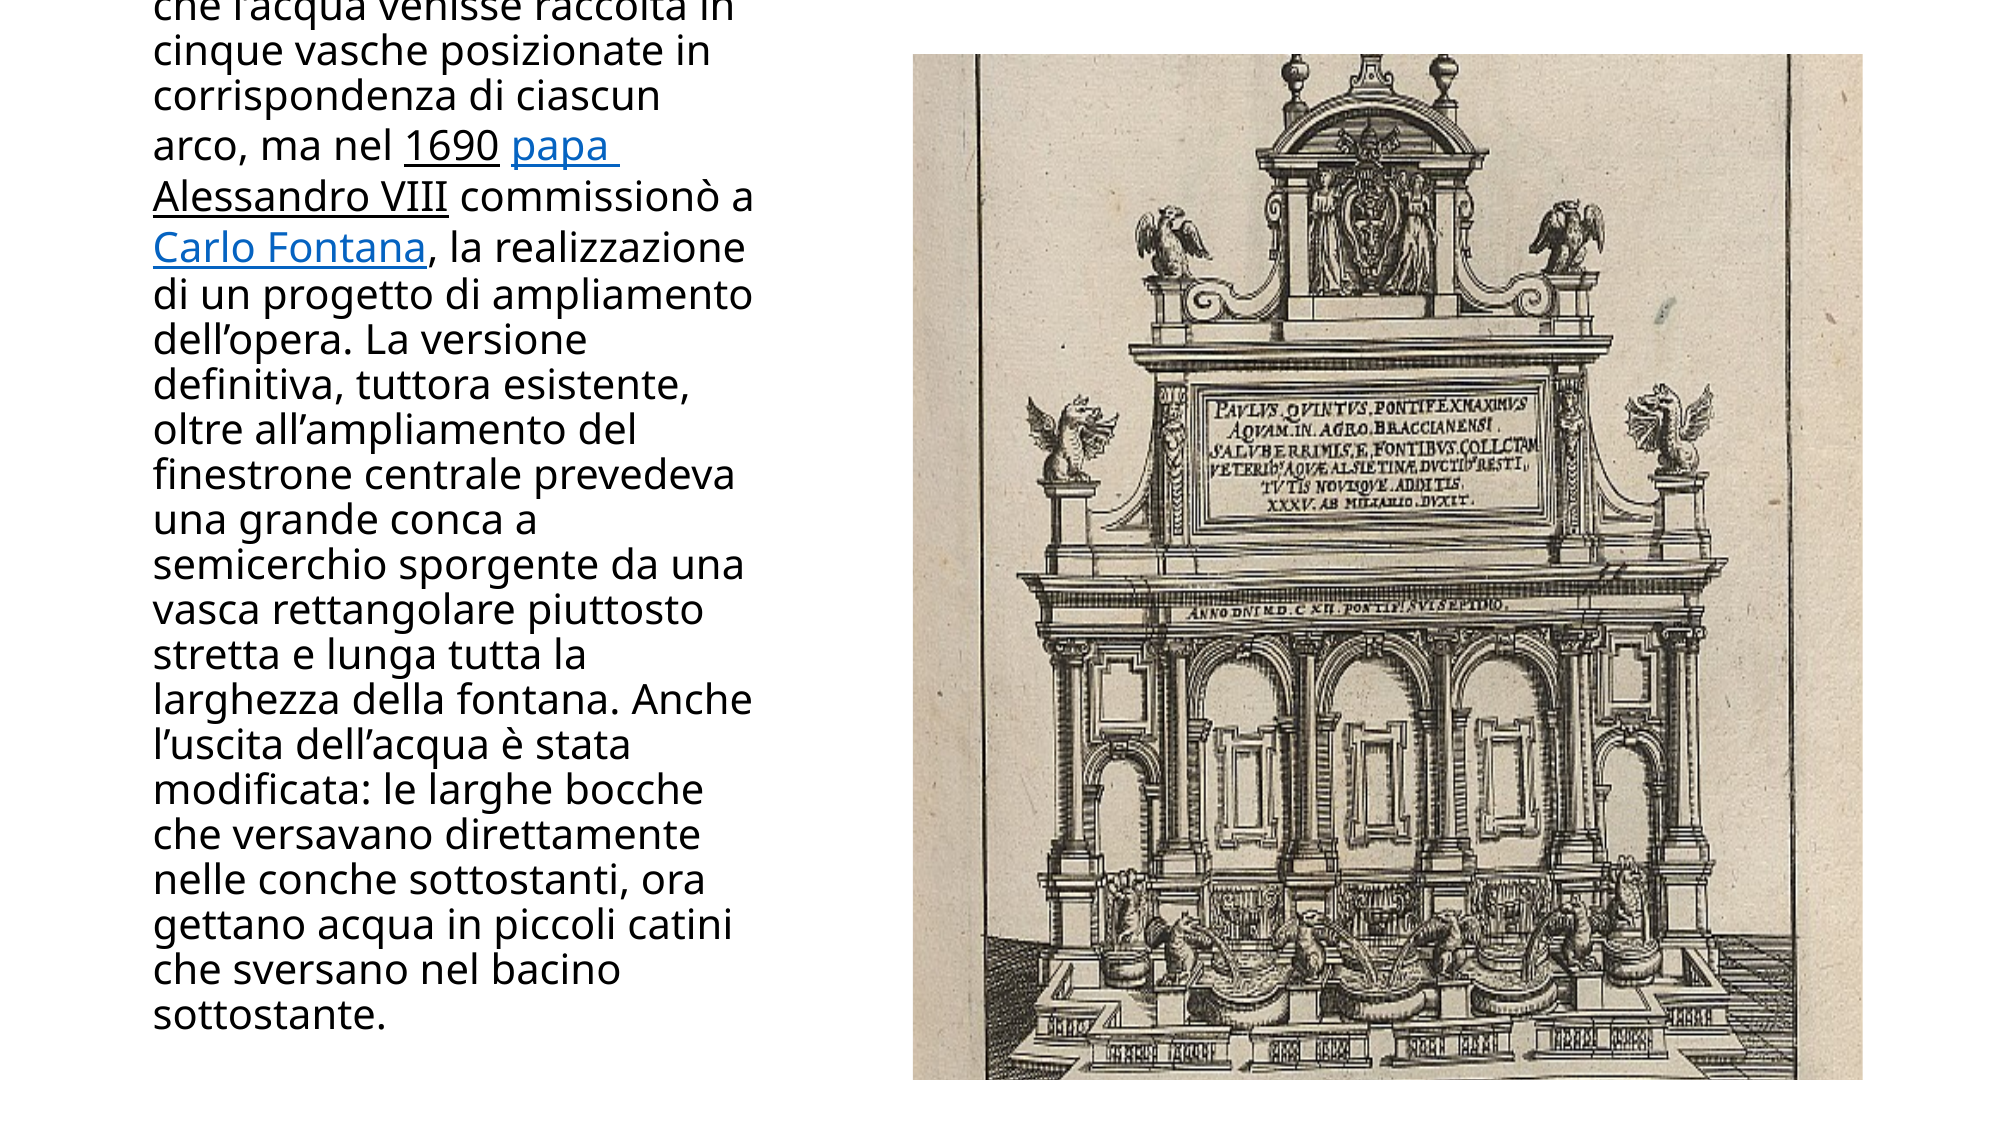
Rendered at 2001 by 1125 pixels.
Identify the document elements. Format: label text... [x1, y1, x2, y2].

picture [912, 54, 1863, 1080]
title Il progetto originale prevedeva che l’acqua venisse raccolta in cinque vasche posizionate in corrispondenza di ciascun arco, ma nel 1690 papa Alessandro VIII commissionò a Carlo Fontana, la realizzazione di un progetto di ampliamento dell’opera. La versione definitiva, tuttora esistente, oltre all’ampliamento del finestrone centrale prevedeva una grande conca a semicerchio sporgente da una vasca rettangolare piuttosto stretta e lunga tutta la larghezza della fontana. Anche l’uscita dell’acqua è stata modificata: le larghe bocche che versavano direttamente nelle conche sottostanti, ora gettano acqua in piccoli catini che sversano nel bacino sottostante. [137, 75, 783, 1046]
